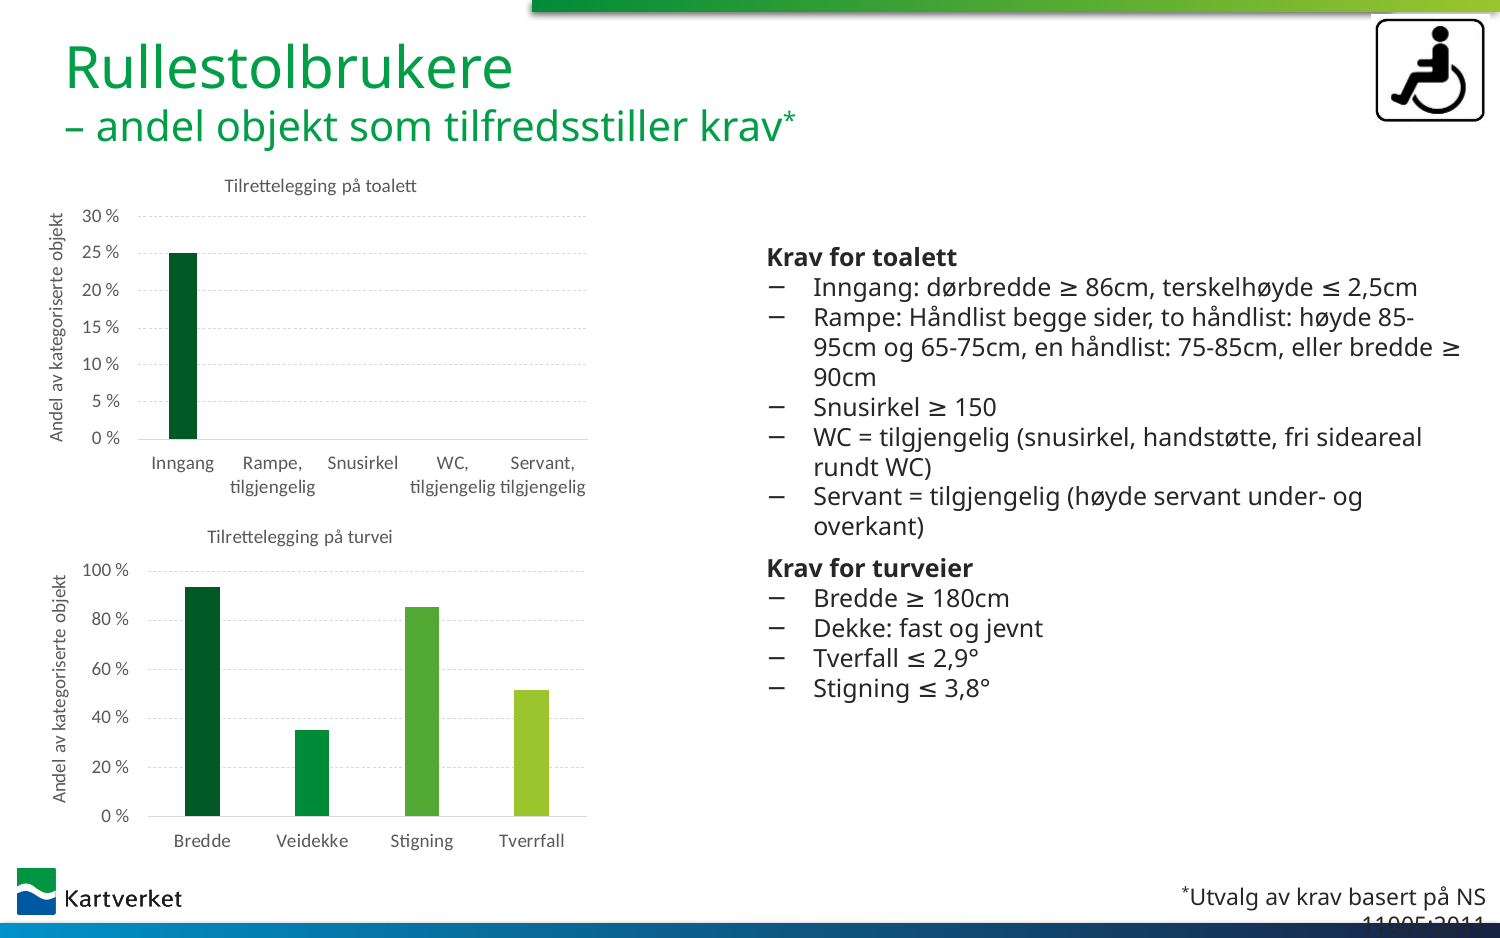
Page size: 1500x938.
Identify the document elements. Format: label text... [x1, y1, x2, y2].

text_box *Utvalg av krav basert på NS 11005:2011 [1068, 873, 1500, 938]
picture [41, 520, 598, 859]
picture [41, 166, 599, 505]
text_box Krav for toalett Inngang: dørbredde ≥ 86cm, terskelhøyde ≤ 2,5cm Rampe: Håndlist begge sider, to håndlist: høyde 85-95cm og 65-75cm, en håndlist: 75-85cm, eller bredde ≥ 90cm Snusirkel ≥ 150 WC = tilgjengelig (snusirkel, handstøtte, fri sideareal rundt WC) Servant = tilgjengelig (høyde servant under- og overkant) [751, 234, 1483, 545]
text_box Rullestolbrukere – andel objekt som tilfredsstiller krav* [49, 14, 1431, 158]
picture [1371, 13, 1491, 127]
text_box Krav for turveier Bredde ≥ 180cm Dekke: fast og jevnt Tverfall ≤ 2,9° Stigning ≤ 3,8° [751, 545, 1483, 710]
